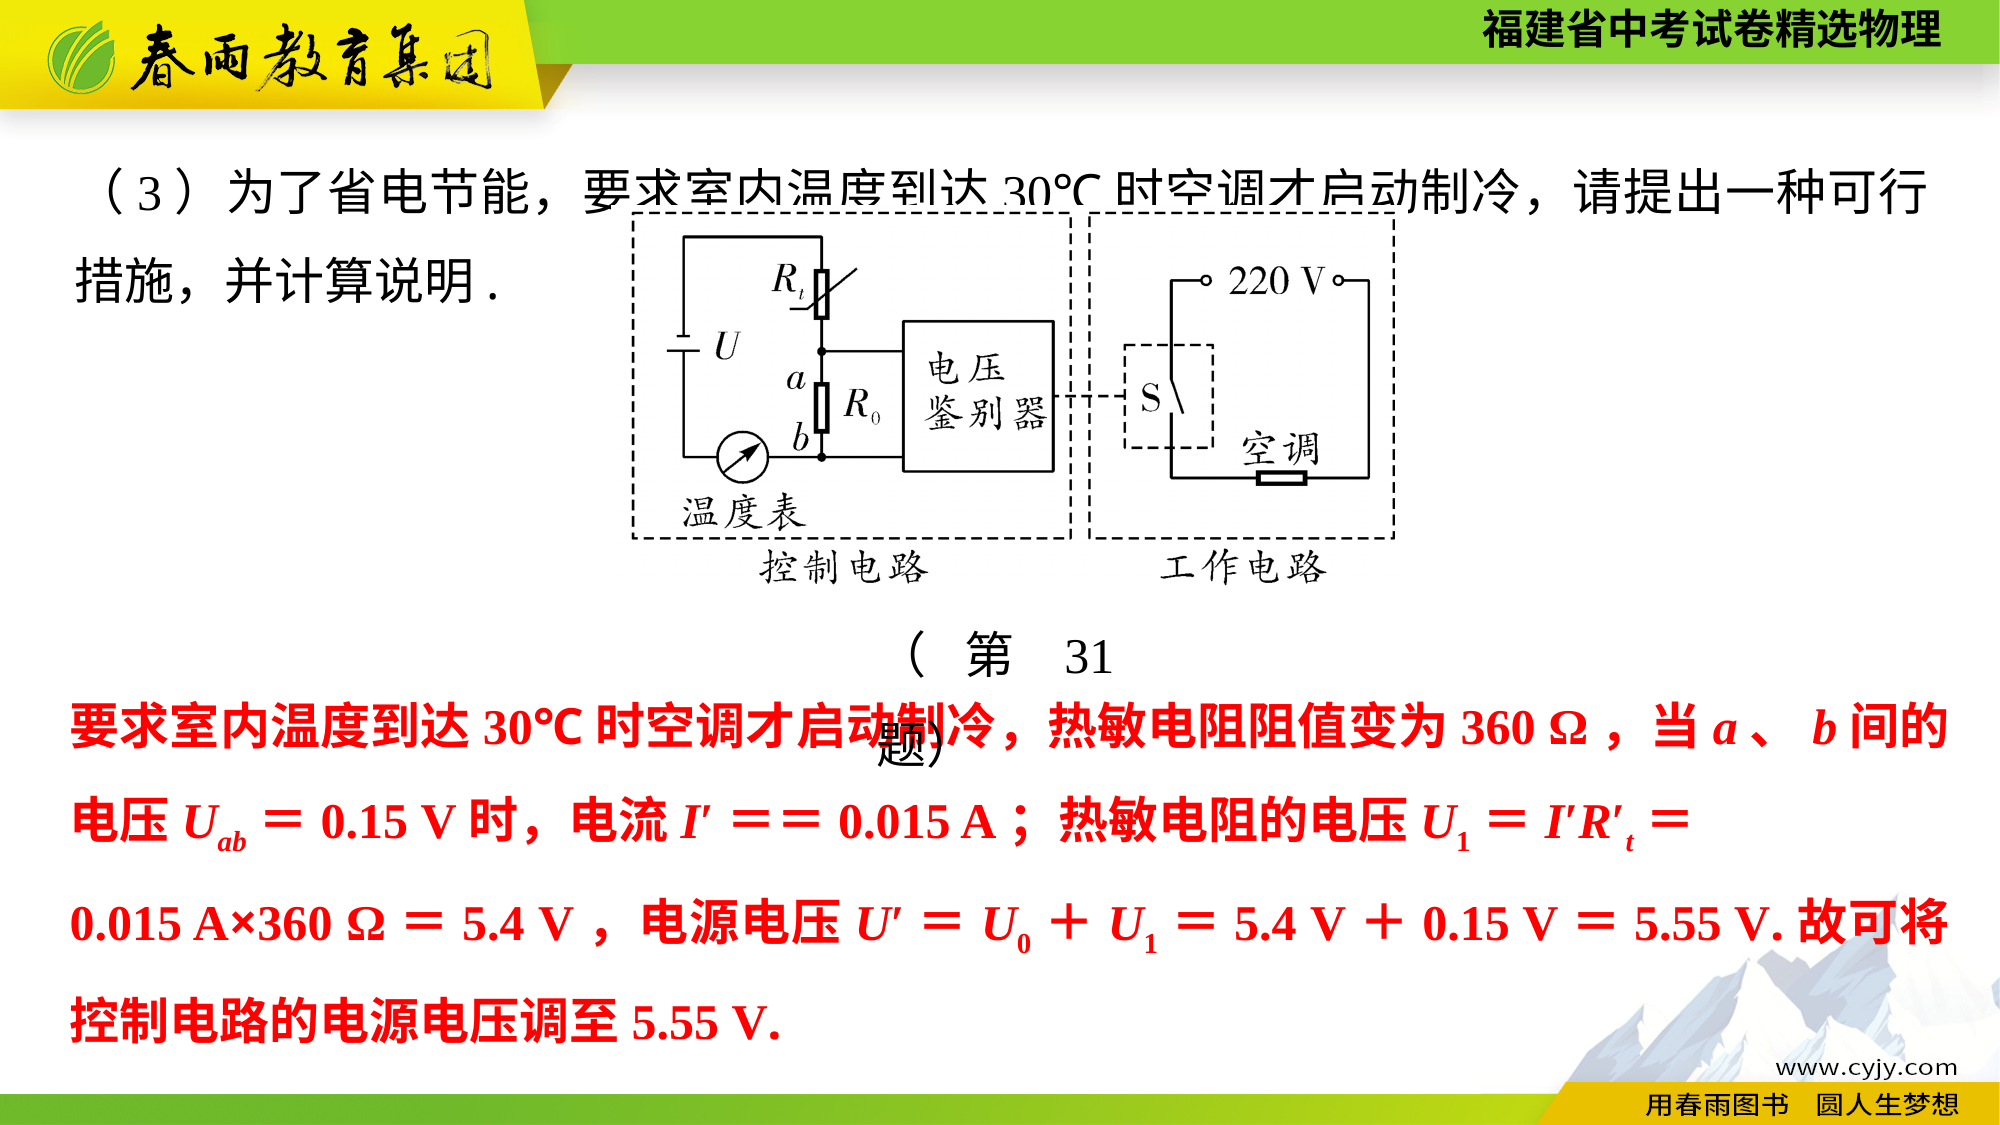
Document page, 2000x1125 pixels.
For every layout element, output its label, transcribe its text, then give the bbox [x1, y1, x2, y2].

text_box （第31题） [861, 594, 1142, 691]
picture [0, 0, 2000, 1125]
list （3）为了省电节能，要求室内温度到达30℃时空调才启动制冷，请提出一种可行措施，并计算说明. [59, 122, 1944, 308]
